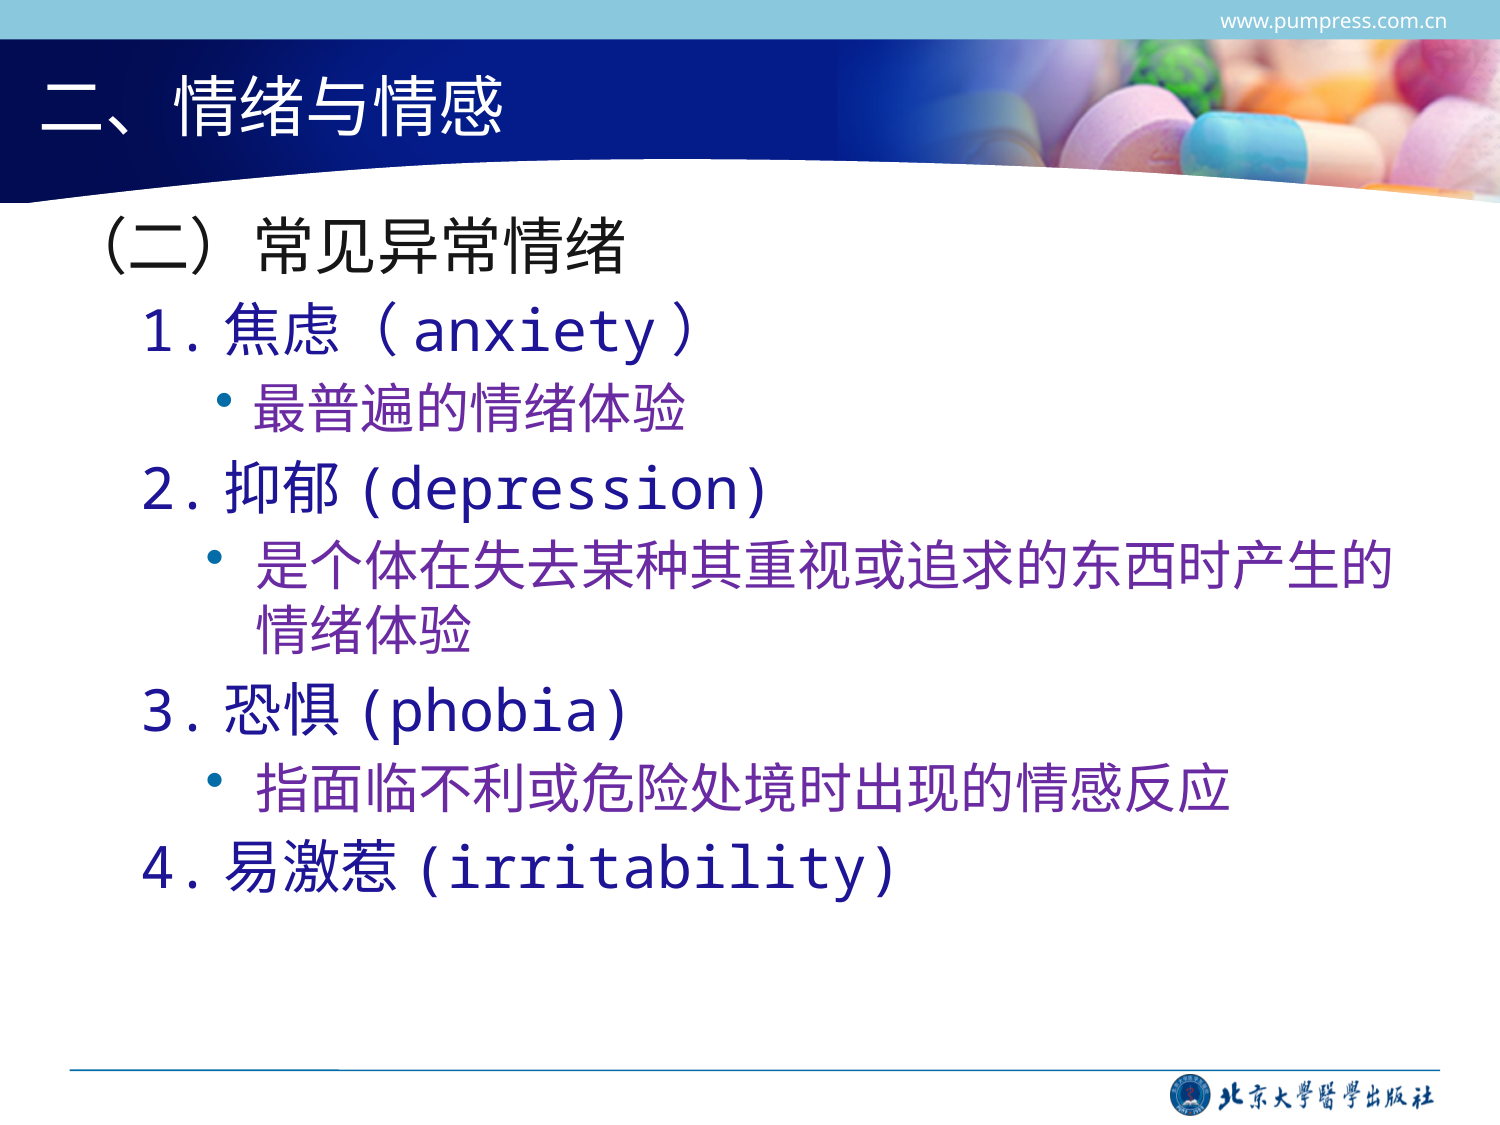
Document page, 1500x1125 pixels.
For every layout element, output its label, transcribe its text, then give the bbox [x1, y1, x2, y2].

list （二）常见异常情绪 1.焦虑（anxiety） 最普遍的情绪体验 2.抑郁(depression) 是个体在失去某种其重视或追求的东西时产生的情绪体验 3.恐惧(phobia) 指面临不利或危险处境时出现的情感反应 4.易激惹(irritability) [49, 198, 1463, 1026]
title 二、情绪与情感 [23, 58, 1349, 152]
slide_number www.pumpress.com.cn [1024, 0, 1463, 38]
picture [0, 40, 1500, 203]
picture [1170, 1074, 1436, 1118]
